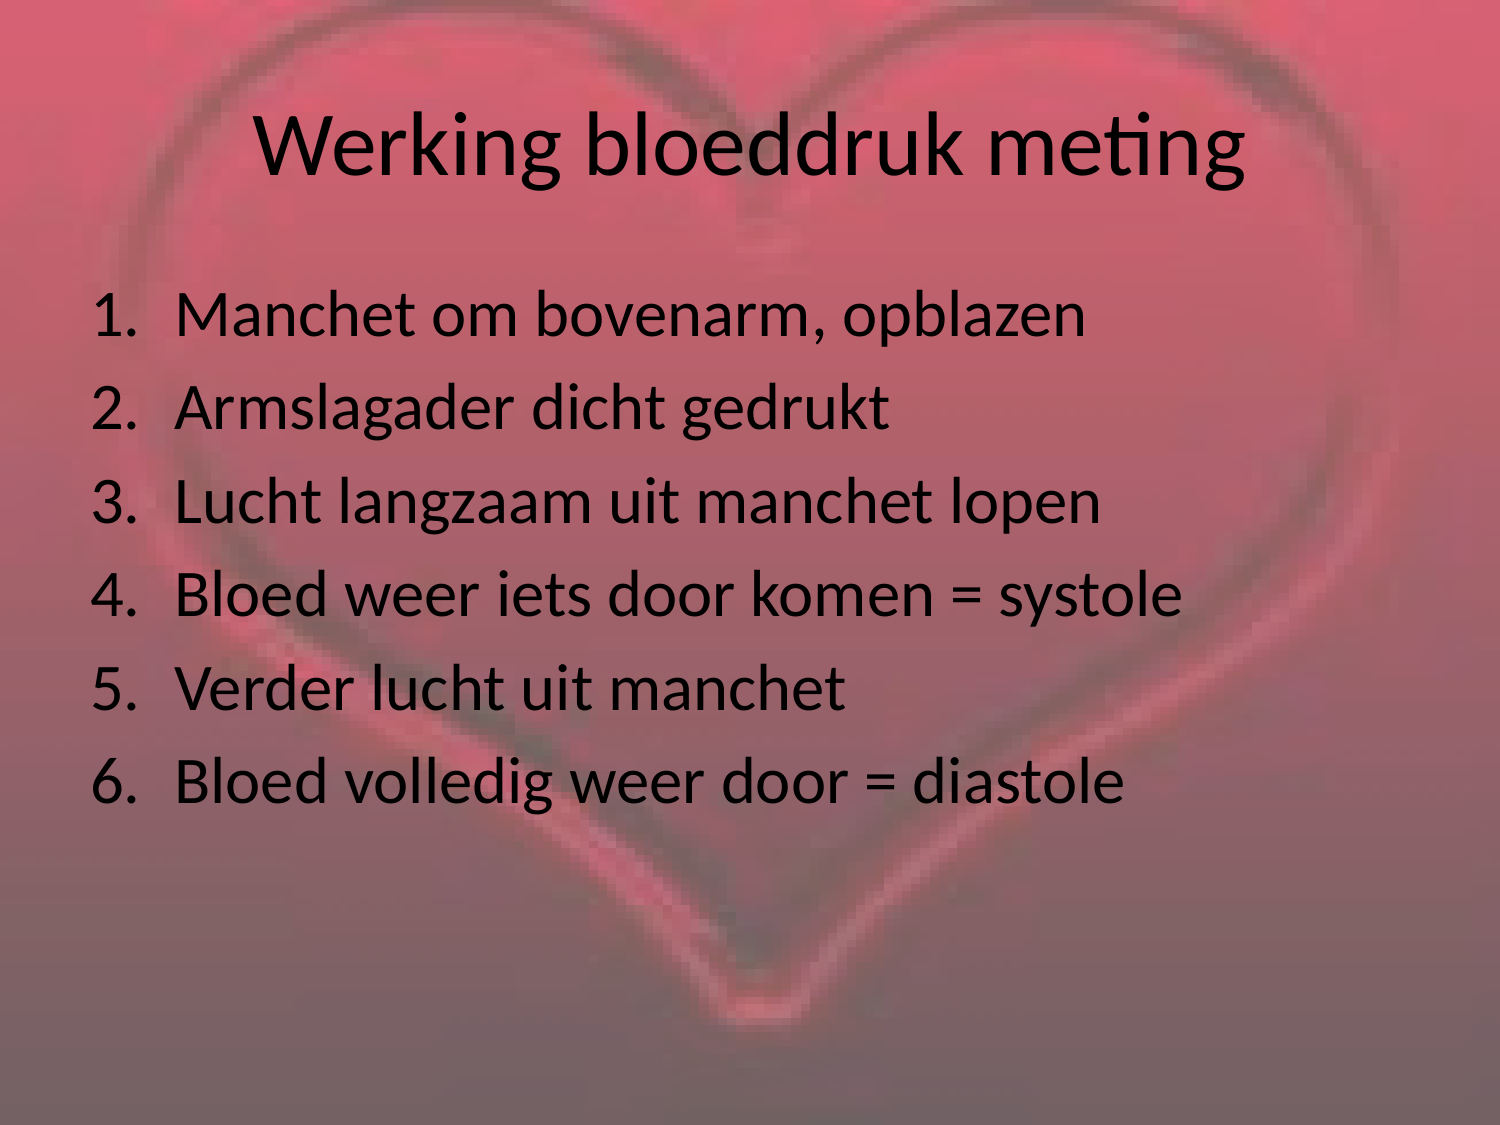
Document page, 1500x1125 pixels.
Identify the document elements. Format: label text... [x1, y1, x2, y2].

list Manchet om bovenarm, opblazen Armslagader dicht gedrukt Lucht langzaam uit manchet lopen Bloed weer iets door komen = systole Verder lucht uit manchet Bloed volledig weer door = diastole [75, 262, 1425, 1005]
title Werking bloeddruk meting [75, 45, 1425, 233]
